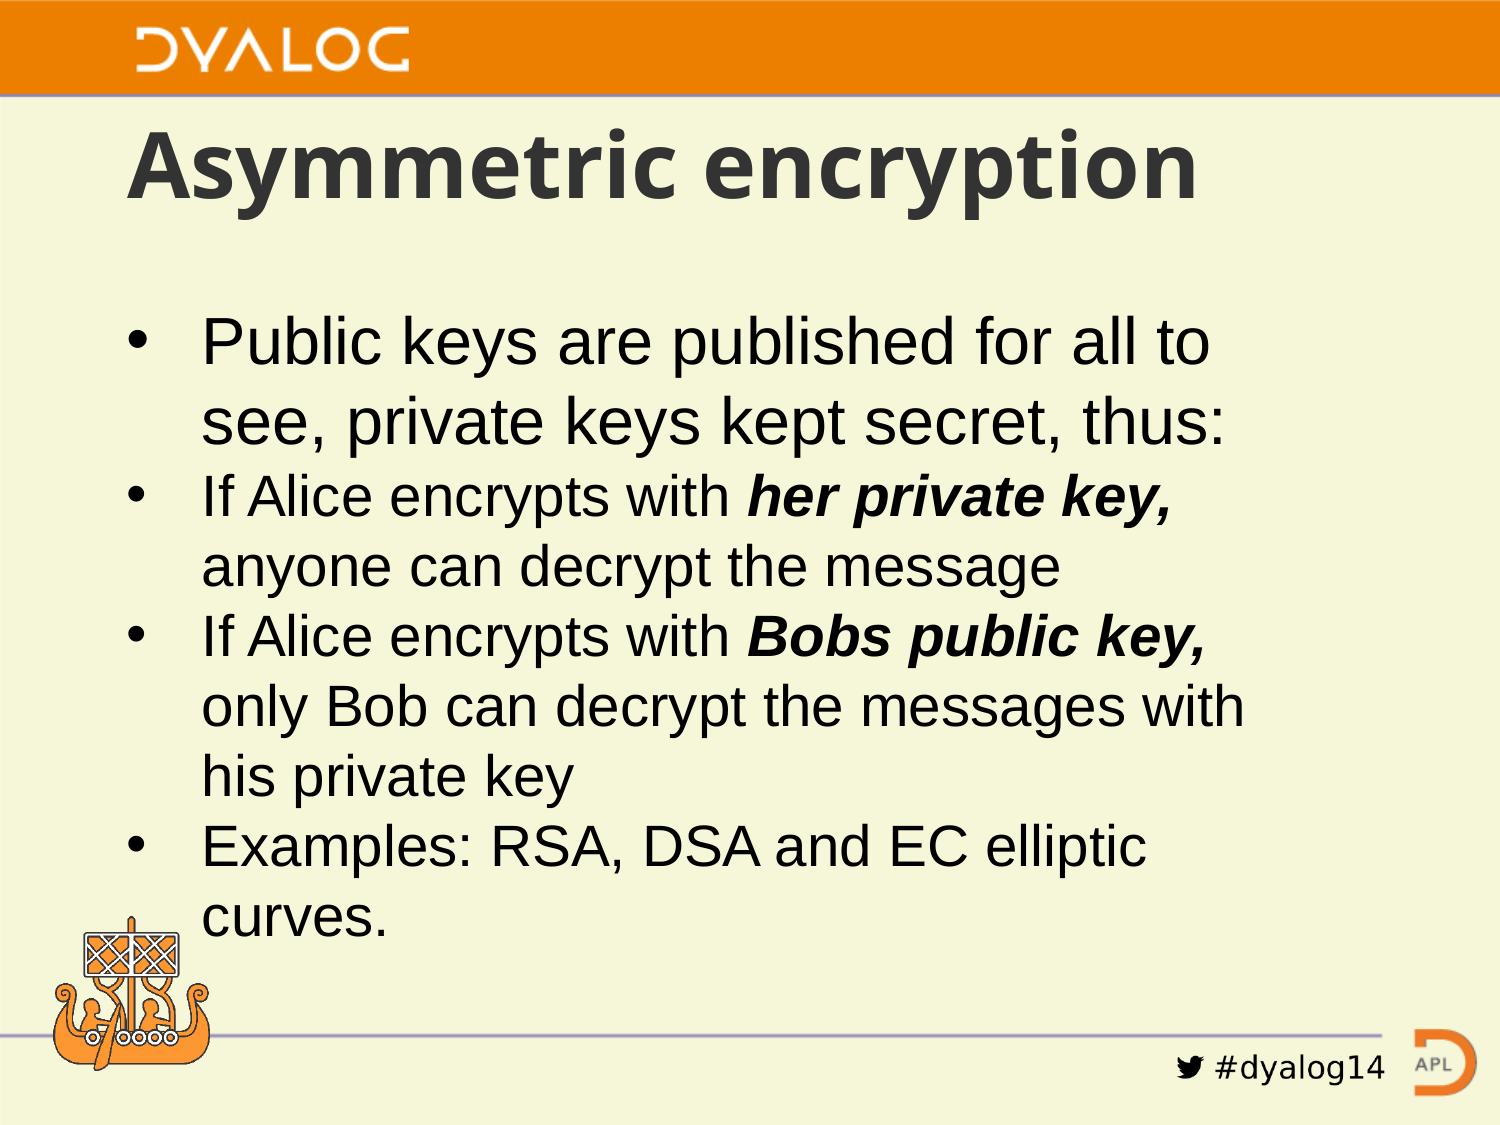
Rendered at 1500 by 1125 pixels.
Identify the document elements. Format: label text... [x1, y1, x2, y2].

subtitle Public keys are published for all to see, private keys kept secret, thus: If Alice encrypts with her private key, anyone can decrypt the message If Alice encrypts with Bobs public key, only Bob can decrypt the messages with his private key Examples: RSA, DSA and EC elliptic curves. [112, 290, 1275, 925]
title Asymmetric encryption [112, 99, 1388, 288]
picture [0, 0, 1500, 1125]
